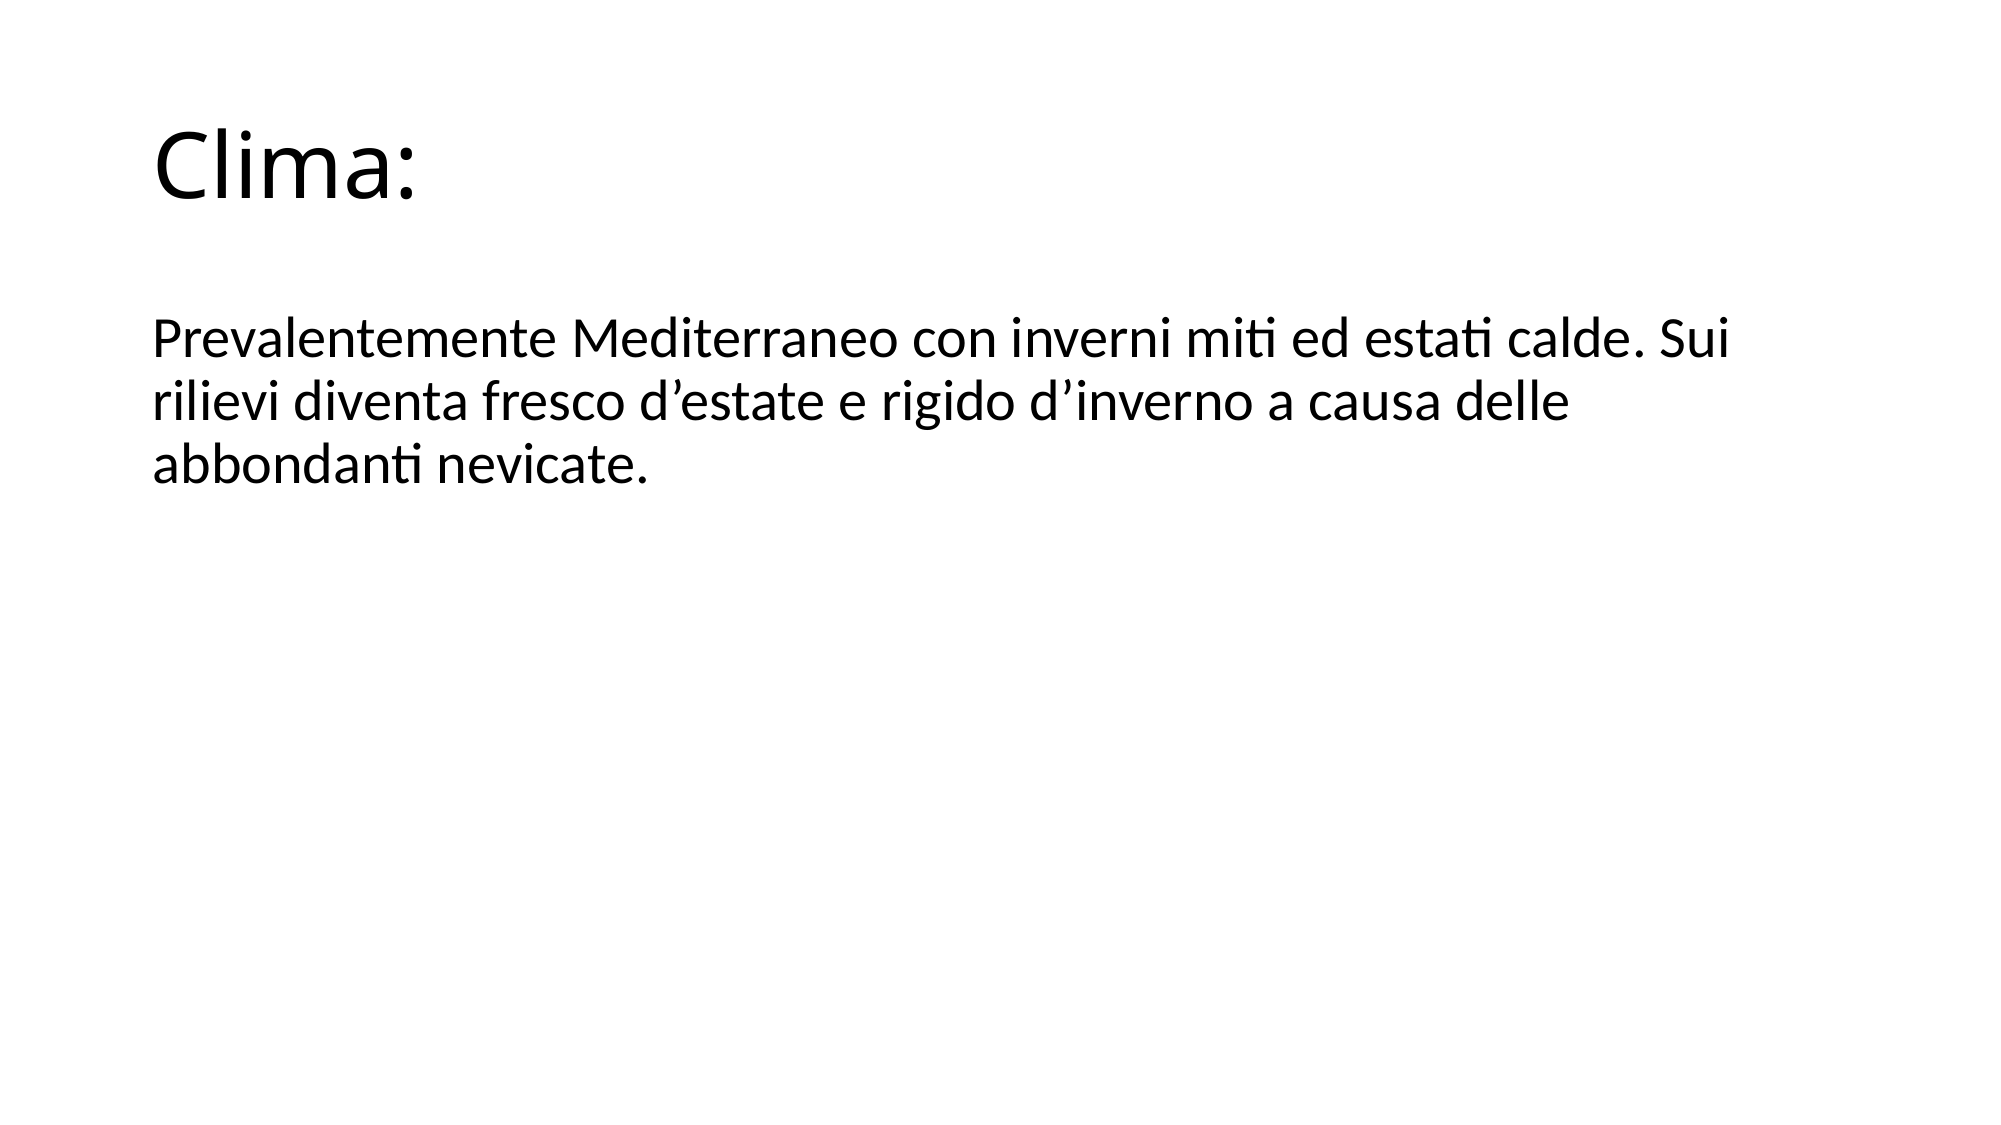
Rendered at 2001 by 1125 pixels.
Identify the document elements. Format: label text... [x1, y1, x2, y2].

title Clima: [137, 59, 1863, 278]
list Prevalentemente Mediterraneo con inverni miti ed estati calde. Sui rilievi diventa fresco d’estate e rigido d’inverno a causa delle abbondanti nevicate. [137, 299, 1863, 1014]
